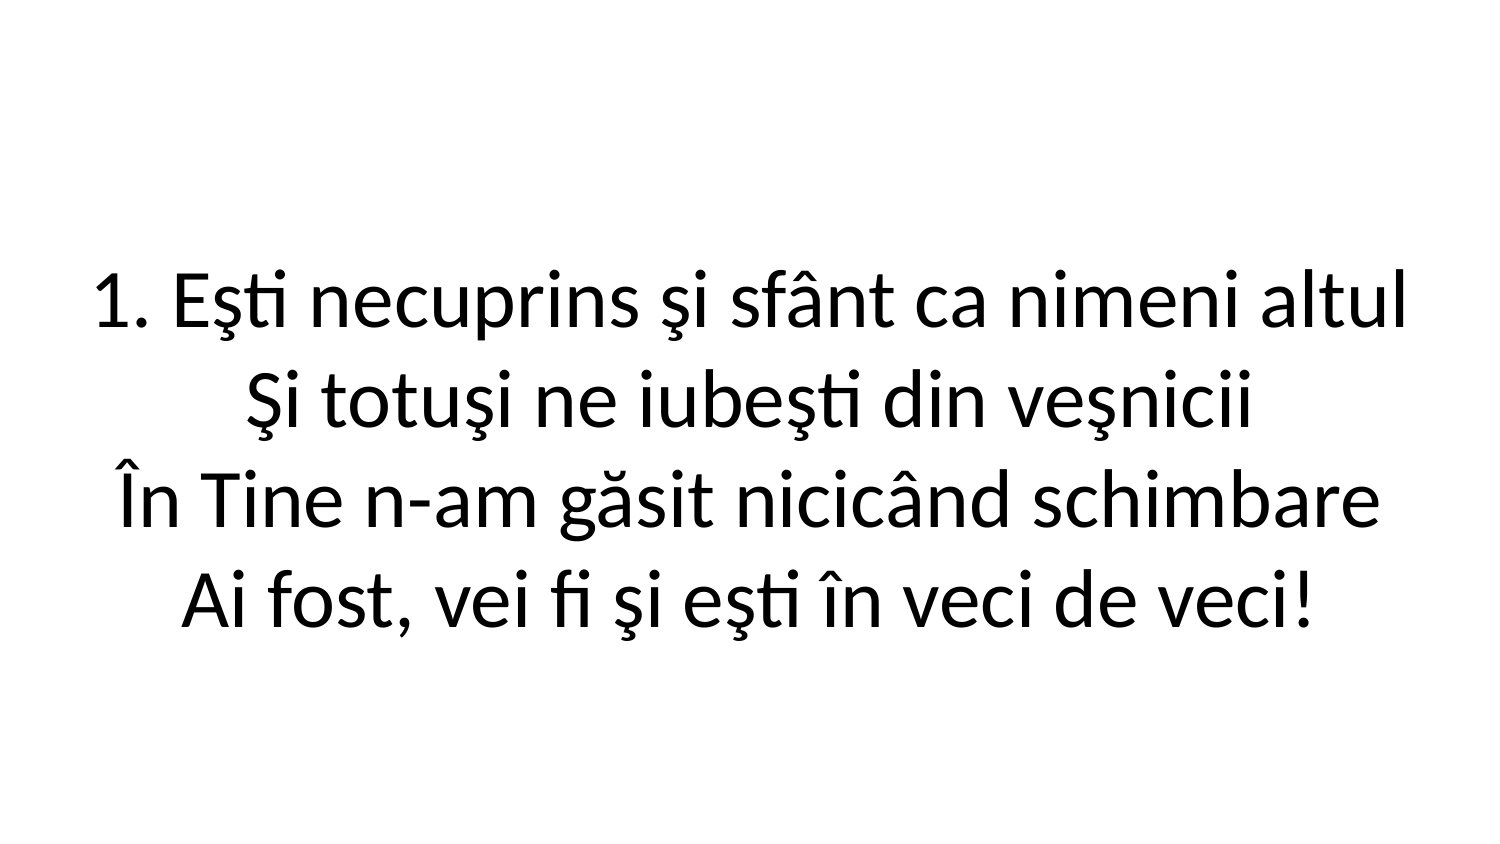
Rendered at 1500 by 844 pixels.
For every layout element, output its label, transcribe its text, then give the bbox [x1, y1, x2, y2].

text_box 1. Eşti necuprins şi sfânt ca nimeni altul Şi totuşi ne iubeşti din veşnicii În Tine n-am găsit nicicând schimbare Ai fost, vei fi şi eşti în veci de veci! [74, 192, 1426, 652]
